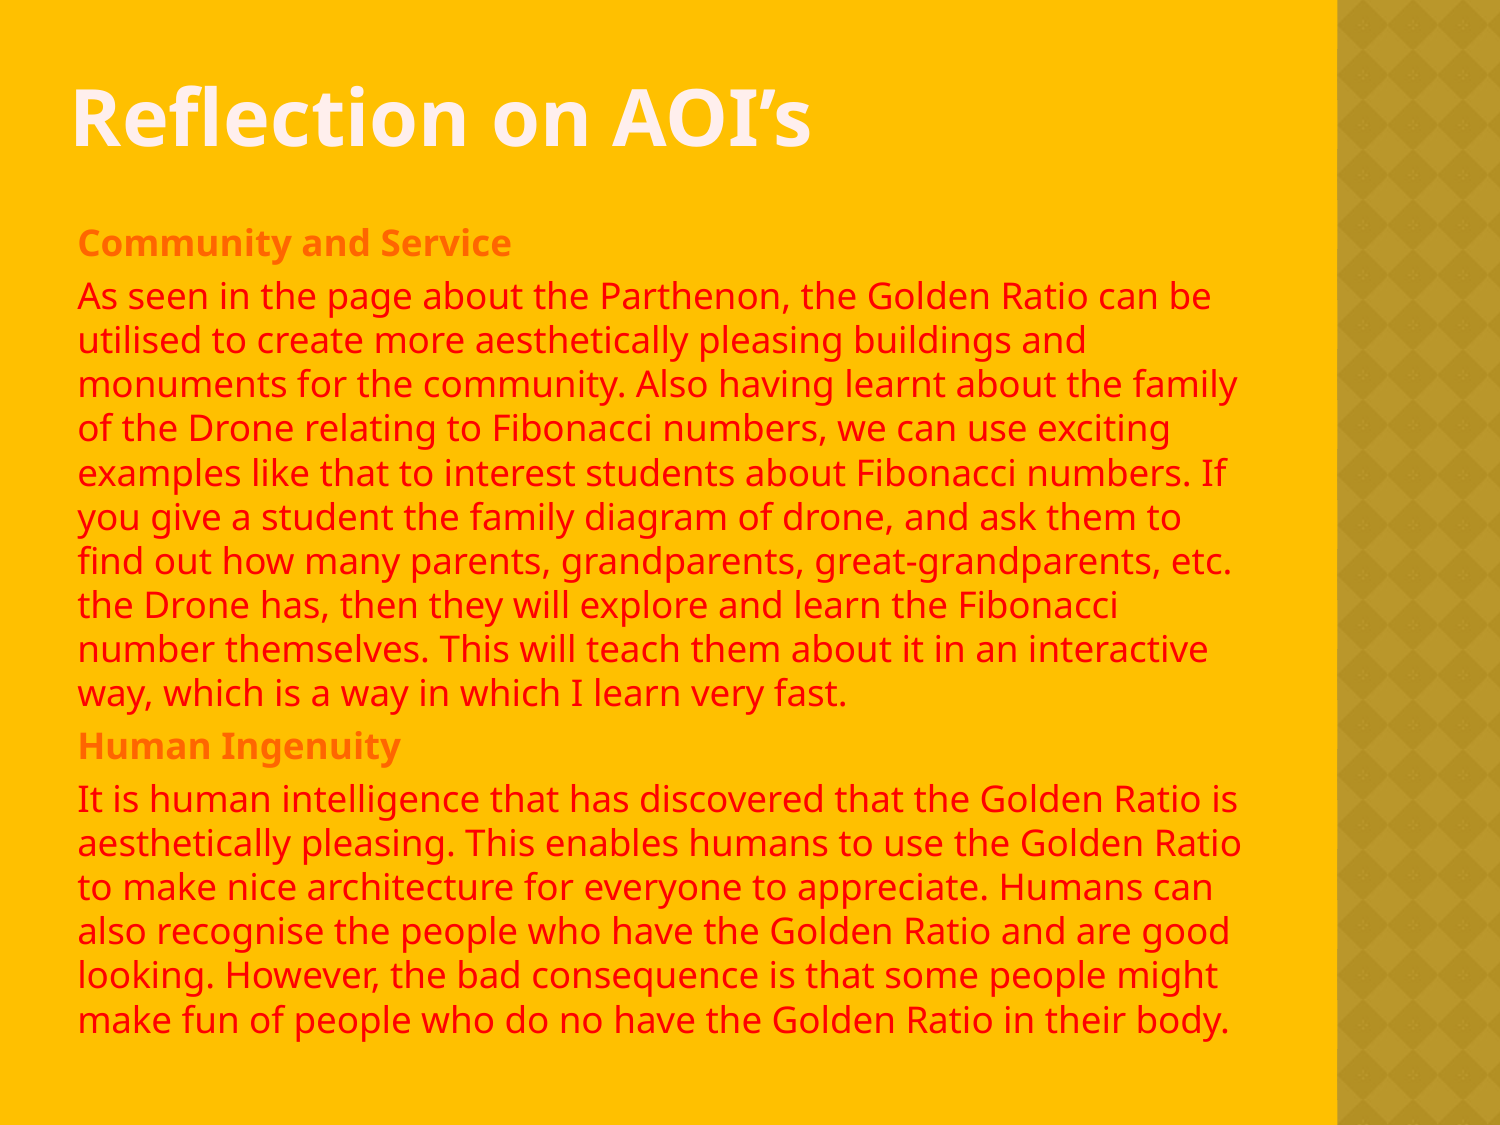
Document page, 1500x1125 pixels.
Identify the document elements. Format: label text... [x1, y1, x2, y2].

list Community and Service As seen in the page about the Parthenon, the Golden Ratio can be utilised to create more aesthetically pleasing buildings and monuments for the community. Also having learnt about the family of the Drone relating to Fibonacci numbers, we can use exciting examples like that to interest students about Fibonacci numbers. If you give a student the family diagram of drone, and ask them to find out how many parents, grandparents, great-grandparents, etc. the Drone has, then they will explore and learn the Fibonacci number themselves. This will teach them about it in an interactive way, which is a way in which I learn very fast. Human Ingenuity It is human intelligence that has discovered that the Golden Ratio is aesthetically pleasing. This enables humans to use the Golden Ratio to make nice architecture for everyone to appreciate. Humans can also recognise the people who have the Golden Ratio and are good looking. However, the bad consequence is that some people might make fun of people who do no have the Golden Ratio in their body. [62, 212, 1263, 1075]
title Reflection on AOI’s [62, 0, 1250, 163]
